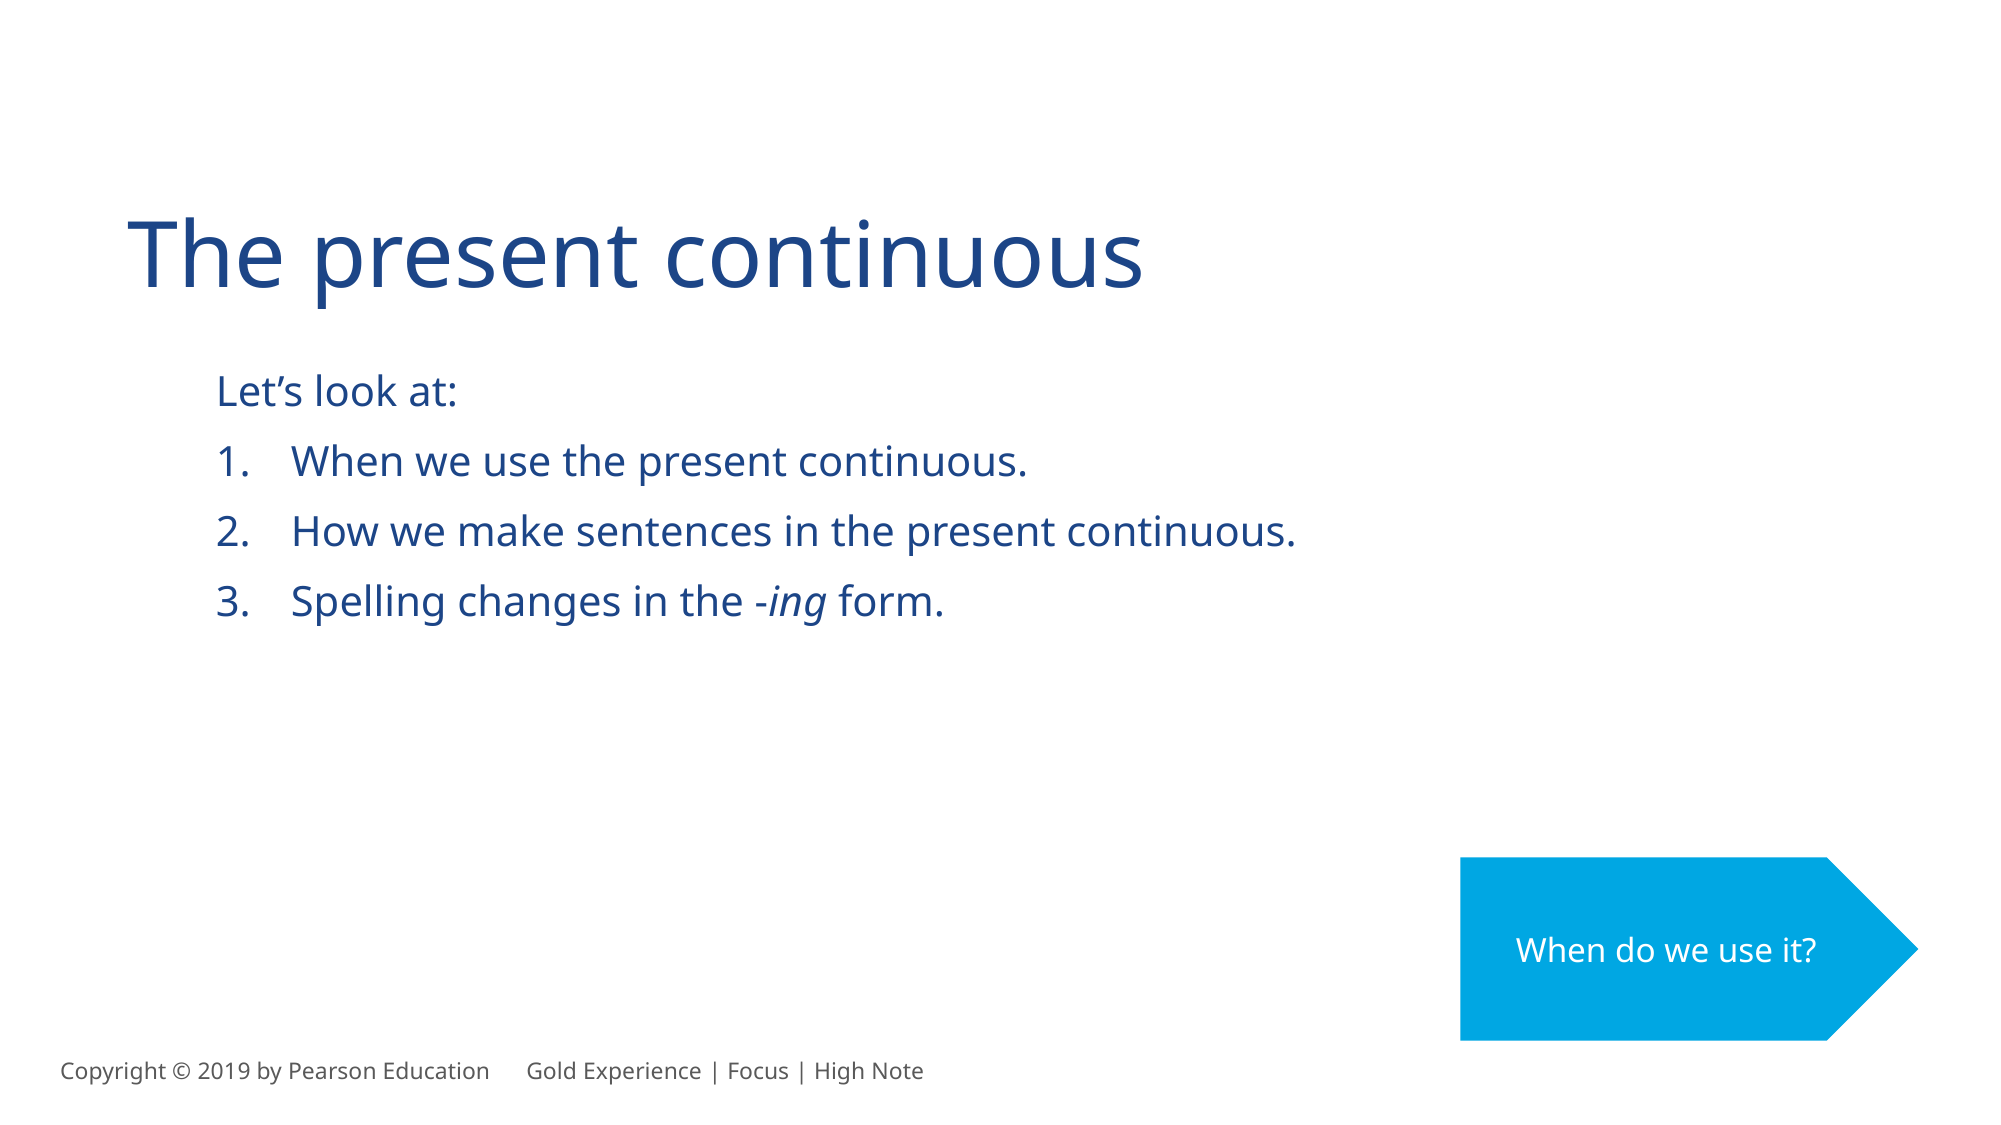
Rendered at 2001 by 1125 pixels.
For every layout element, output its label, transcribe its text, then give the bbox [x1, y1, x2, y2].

footer Copyright © 2019 by Pearson Education Gold Experience | Focus | High Note [45, 1040, 1084, 1101]
text_box When do we use it? [1460, 857, 1919, 1041]
title The present continuous [112, 125, 1763, 390]
list Let’s look at: When we use the present continuous. How we make sentences in the present continuous. Spelling changes in the -ing form. [200, 363, 1851, 736]
